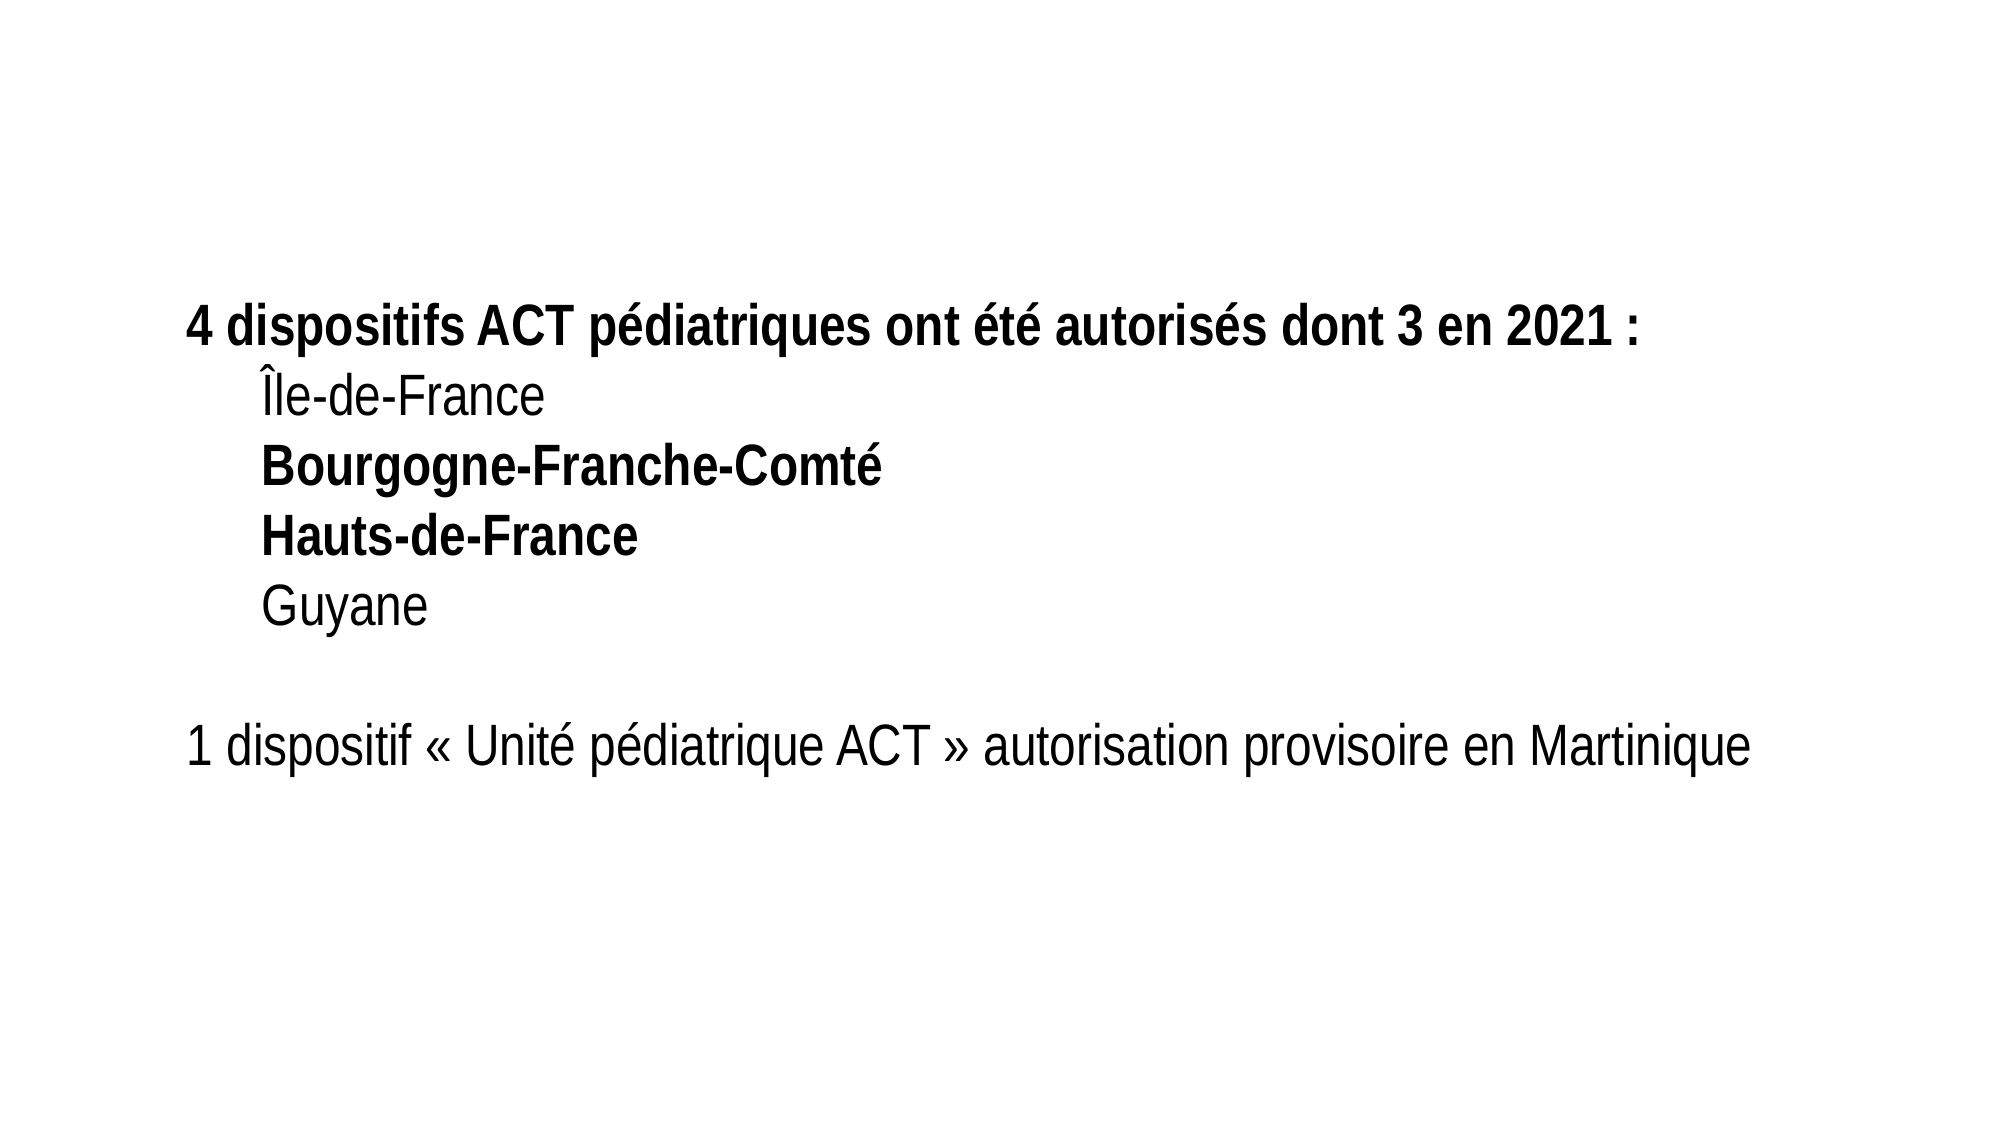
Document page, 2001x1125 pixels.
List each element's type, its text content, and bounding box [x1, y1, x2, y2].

text_box 4 dispositifs ACT pédiatriques ont été autorisés dont 3 en 2021 : Île-de-France Bourgogne-Franche-Comté Hauts-de-France Guyane 1 dispositif « Unité pédiatrique ACT » autorisation provisoire en Martinique [172, 69, 1886, 1125]
